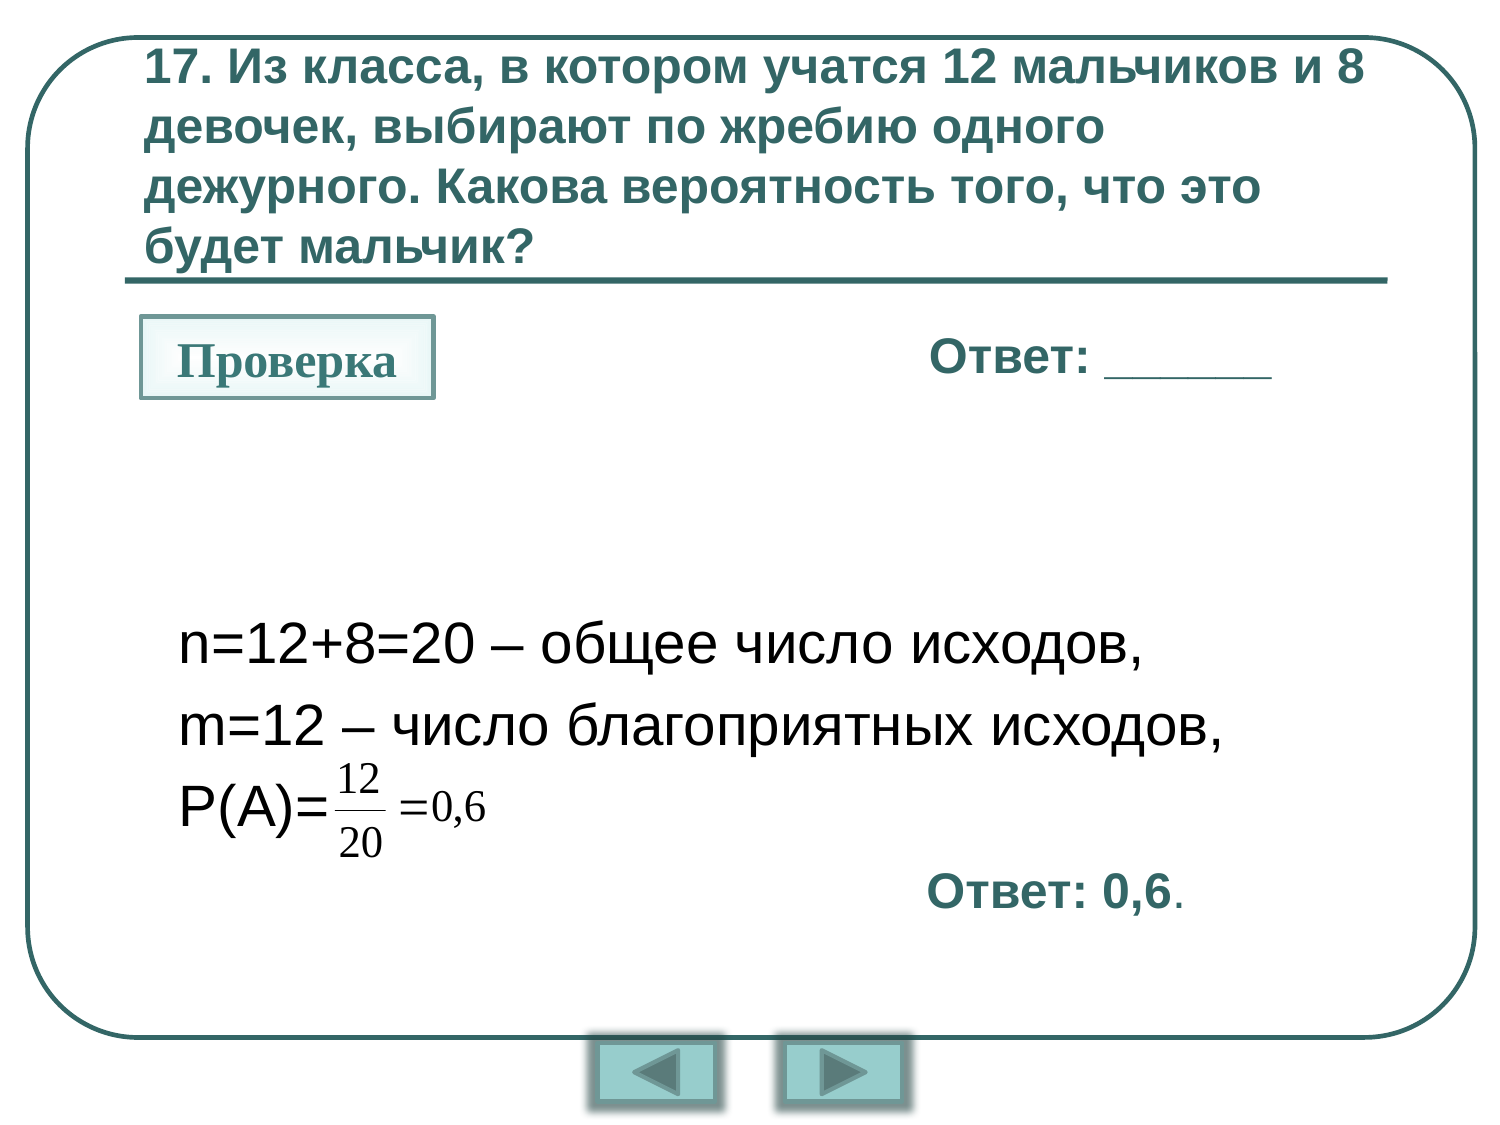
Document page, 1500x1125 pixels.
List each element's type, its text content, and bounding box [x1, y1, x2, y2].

text_box Ответ: ______ [914, 316, 1329, 403]
text_box [595, 1041, 717, 1104]
title 17. Из класса, в котором учатся 12 мальчиков и 8 девочек, выбирают по жребию одного дежурного. Какова вероятность того, что это будет мальчик? [128, 34, 1392, 282]
text_box [783, 1041, 904, 1104]
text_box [327, 749, 493, 868]
text_box Проверка [139, 314, 436, 400]
text_box n=12+8=20 – общее число исходов, m=12 – число благоприятных исходов, Р(А)= Ответ: 0,6. [163, 597, 1439, 976]
